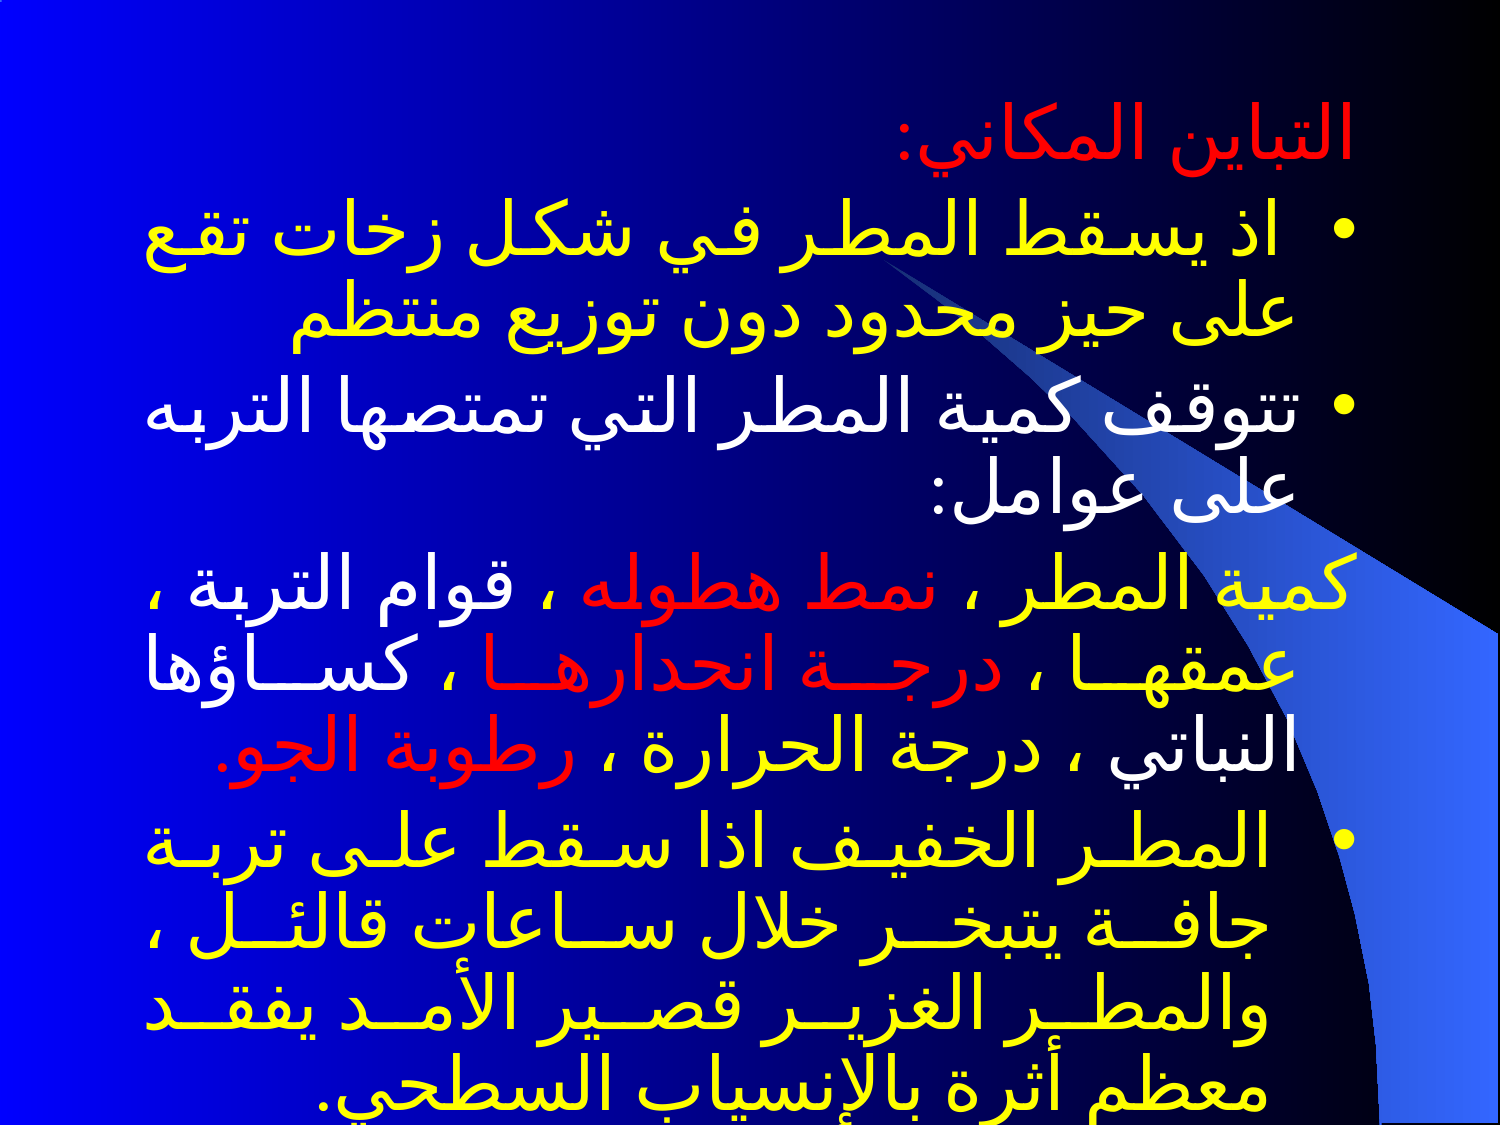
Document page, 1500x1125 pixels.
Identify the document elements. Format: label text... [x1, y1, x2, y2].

list التباين المكاني: اذ يسقط المطر في شكل زخات تقع على حيز محدود دون توزيع منتظم تتوقف كمية المطر التي تمتصها التربه على عوامل: كمية المطر ، نمط هطوله ، قوام التربة ، عمقها ، درجة انحدارها ، كساؤها النباتي ، درجة الحرارة ، رطوبة الجو. المطر الخفيف اذا سقط على تربة جافة يتبخر خلال ساعات قالئل ، والمطر الغزير قصير الأمد يفقد معظم أثرة بالإنسياب السطحي. [112, 87, 1388, 888]
